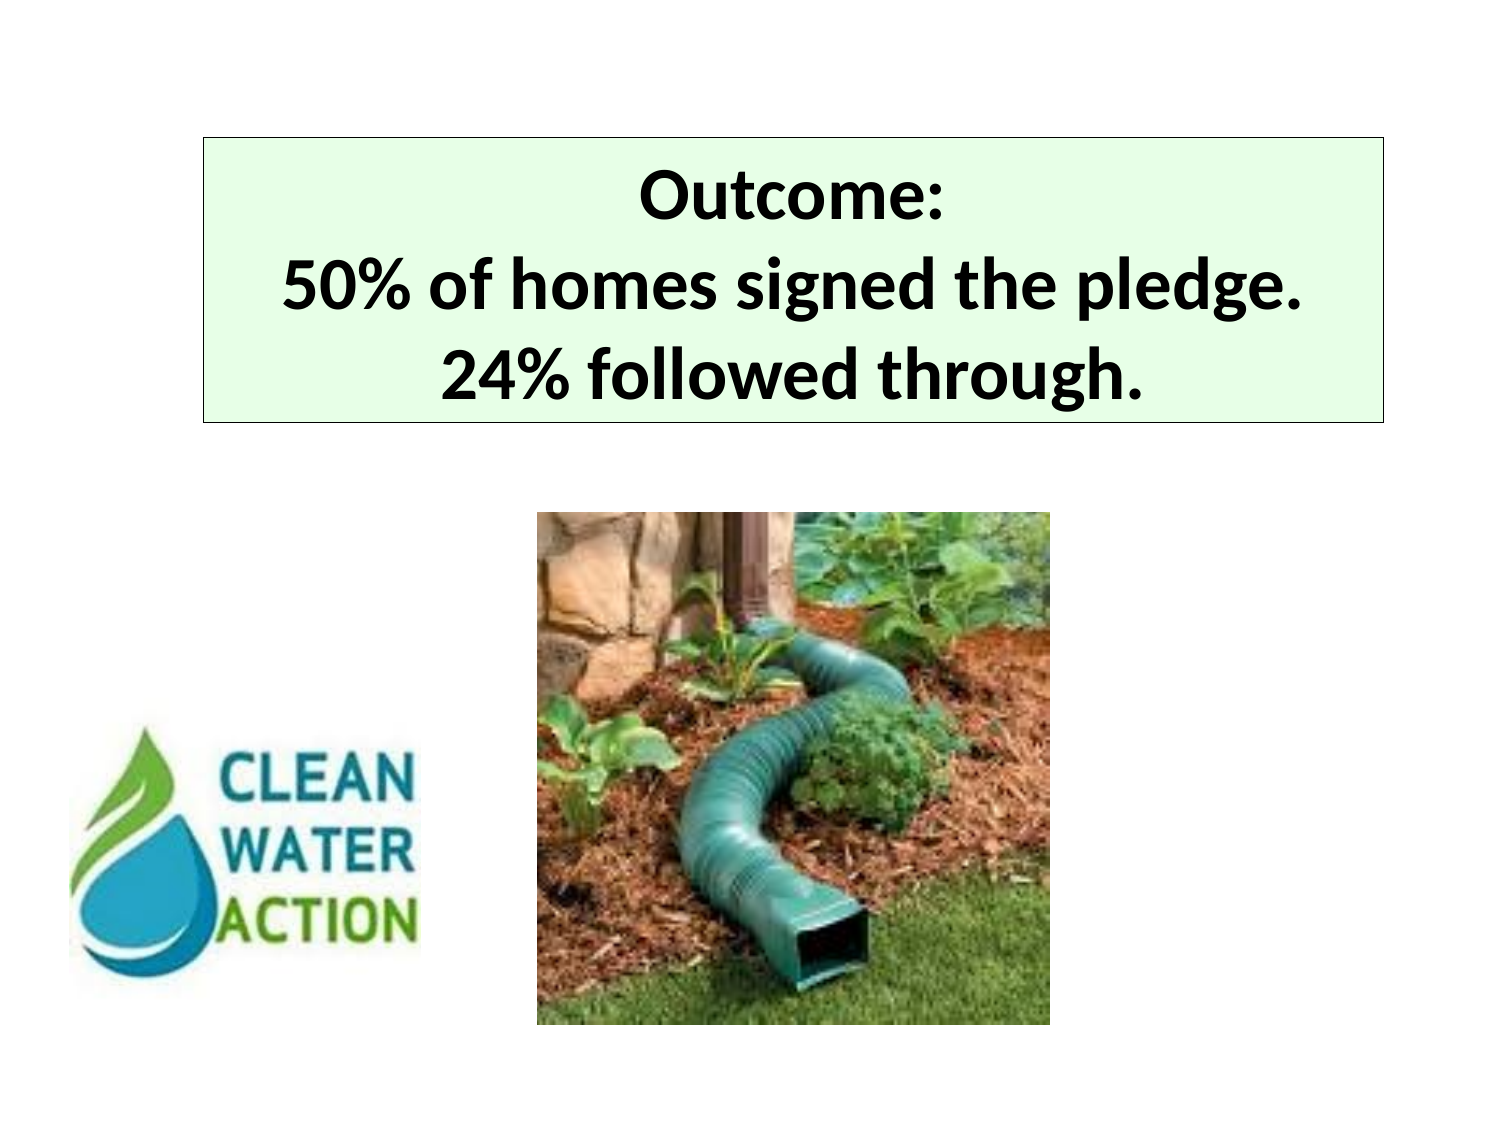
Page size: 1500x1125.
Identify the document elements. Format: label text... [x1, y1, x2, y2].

text_box Outcome: 50% of homes signed the pledge. 24% followed through. [203, 137, 1384, 423]
picture [537, 512, 1050, 1025]
picture [68, 672, 421, 1025]
